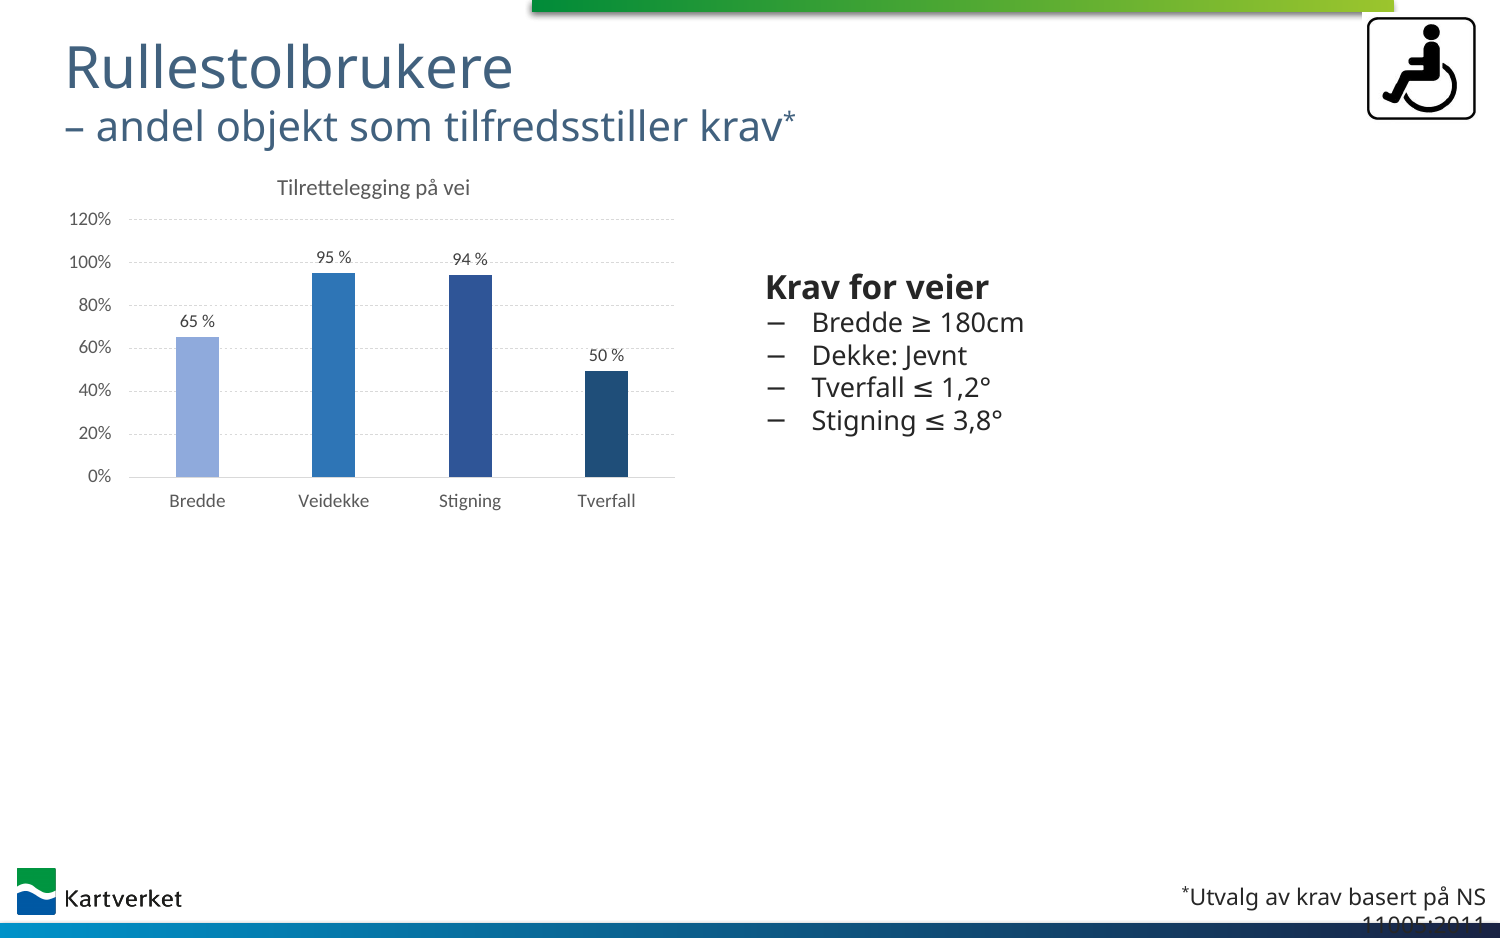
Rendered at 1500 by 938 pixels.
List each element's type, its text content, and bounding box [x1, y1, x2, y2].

text_box Krav for veier Bredde ≥ 180cm Dekke: Jevnt Tverfall ≤ 1,2° Stigning ≤ 3,8° [750, 258, 1234, 444]
text_box Rullestolbrukere – andel objekt som tilfredsstiller krav* [49, 25, 1431, 158]
text_box *Utvalg av krav basert på NS 11005:2011 [1068, 873, 1500, 938]
picture [1362, 12, 1481, 126]
picture [62, 166, 686, 519]
